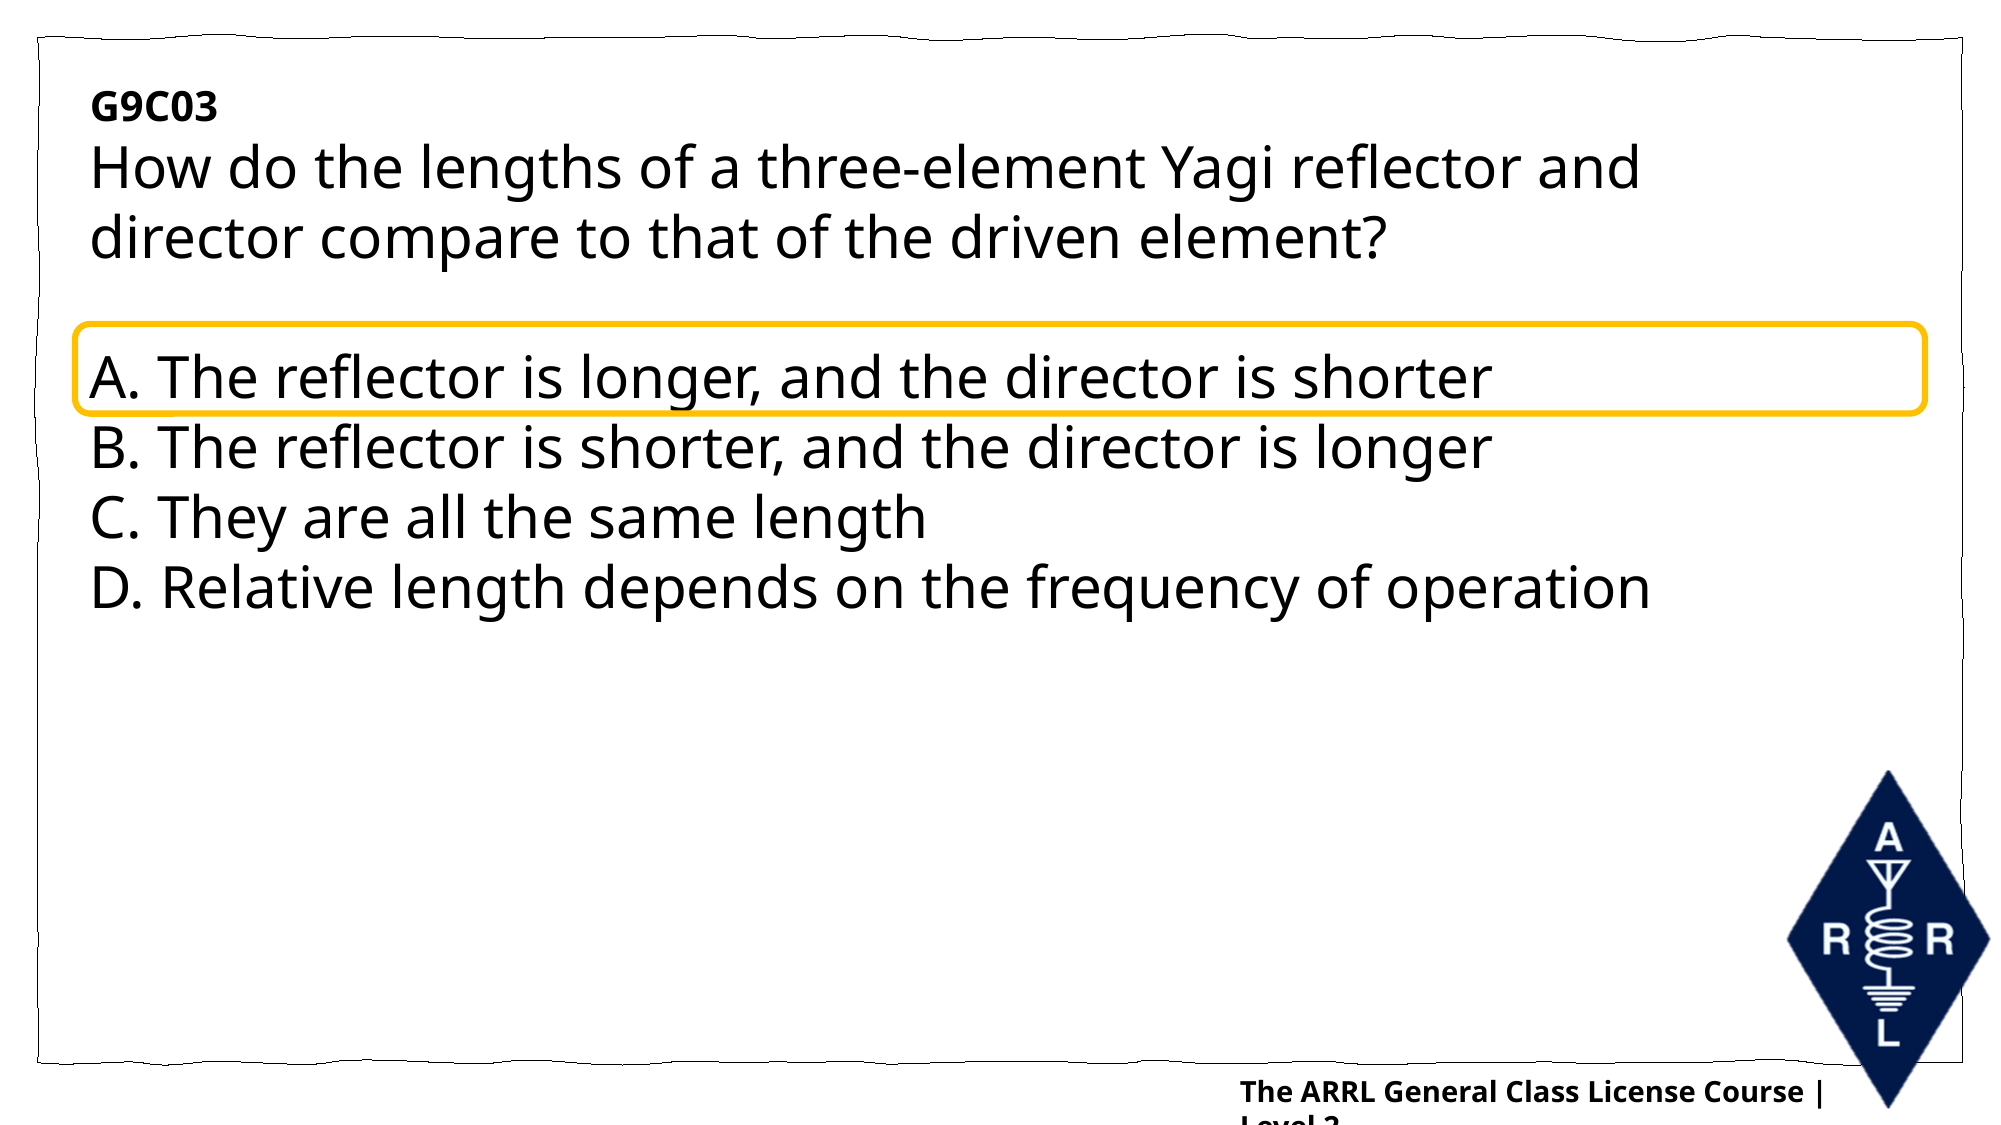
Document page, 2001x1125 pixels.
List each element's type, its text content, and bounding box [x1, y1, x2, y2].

text_box G9C03 How do the lengths of a three-element Yagi reflector and director compare to that of the driven element? A. The reflector is longer, and the director is shorter B. The reflector is shorter, and the director is longer C. They are all the same length D. Relative length depends on the frequency of operation [75, 407, 1850, 628]
text_box G9C03 How do the lengths of a three-element Yagi reflector and director compare to that of the driven element? A. The reflector is longer, and the director is shorter B. The reflector is shorter, and the director is longer C. They are all the same length D. Relative length depends on the frequency of operation [75, 72, 1850, 331]
text_box [73, 322, 1927, 415]
picture [1773, 752, 1999, 1125]
